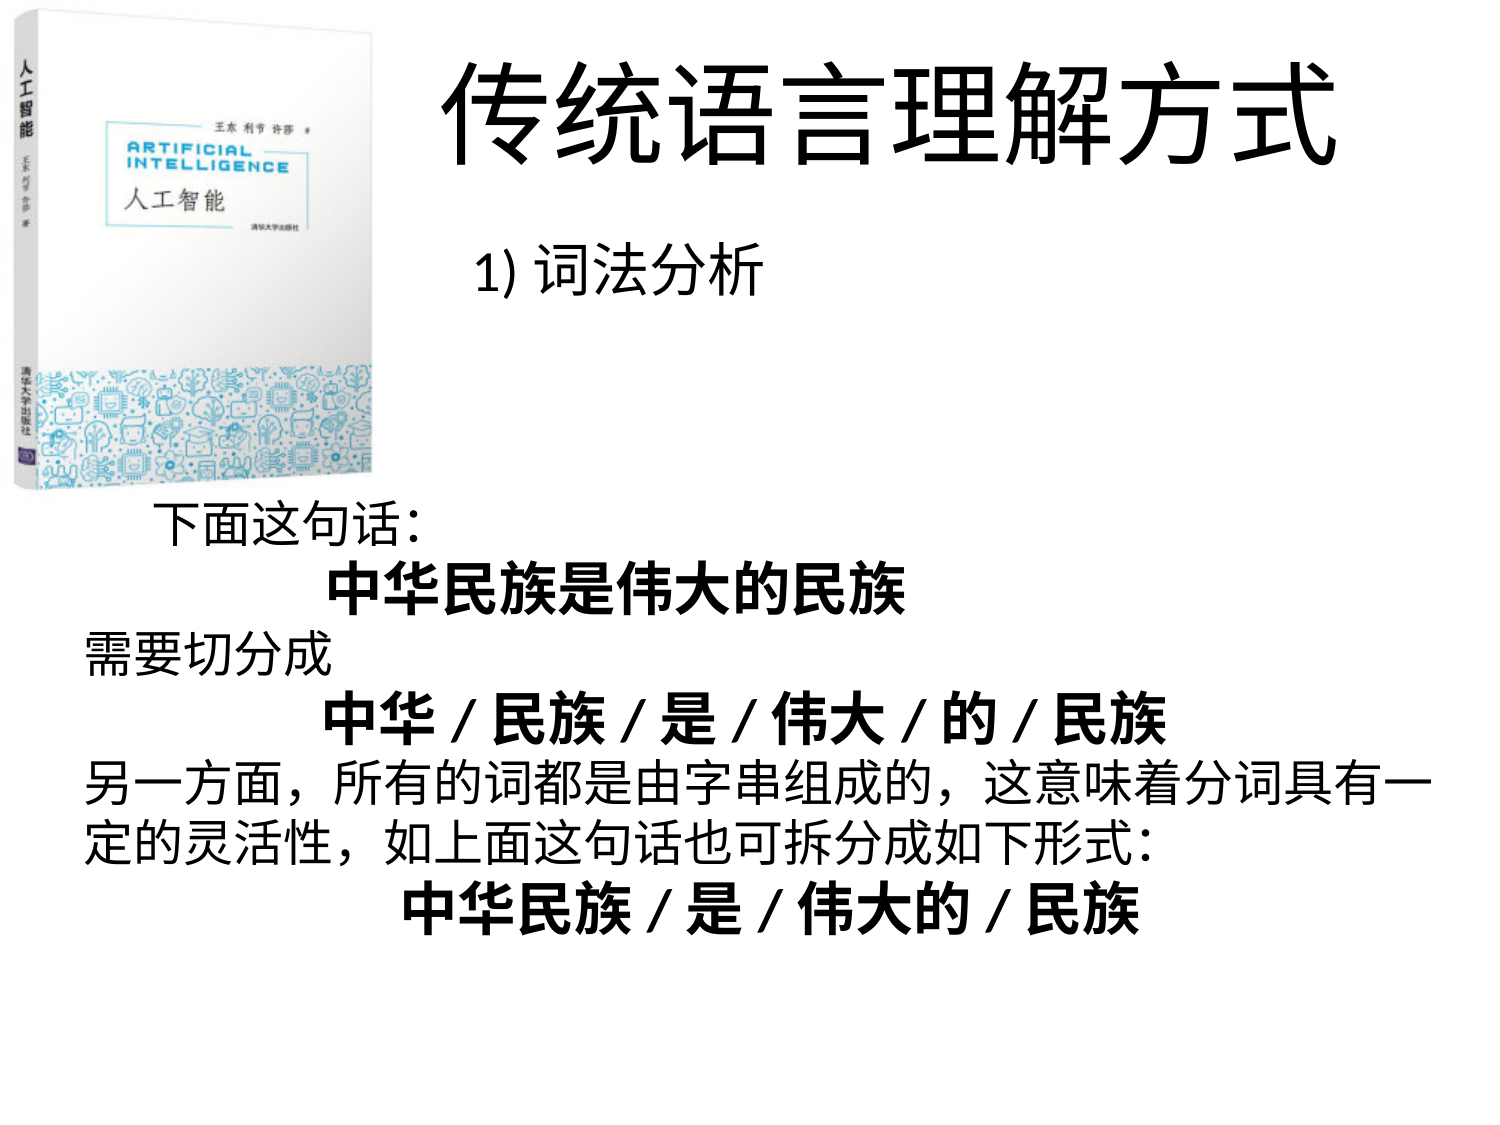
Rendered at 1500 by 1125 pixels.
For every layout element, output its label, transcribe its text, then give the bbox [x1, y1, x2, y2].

text_box 下面这句话： 中华民族是伟大的民族 需要切分成 中华/民族/是/伟大/的/民族 另一方面，所有的词都是由字串组成的，这意味着分词具有一定的灵活性，如上面这句话也可拆分成如下形式： 中华民族/是/伟大的/民族 [68, 484, 1473, 1010]
text_box 1)词法分析 [456, 225, 1192, 311]
picture [0, 0, 441, 510]
text_box 传统语言理解方式 [424, 52, 1355, 189]
